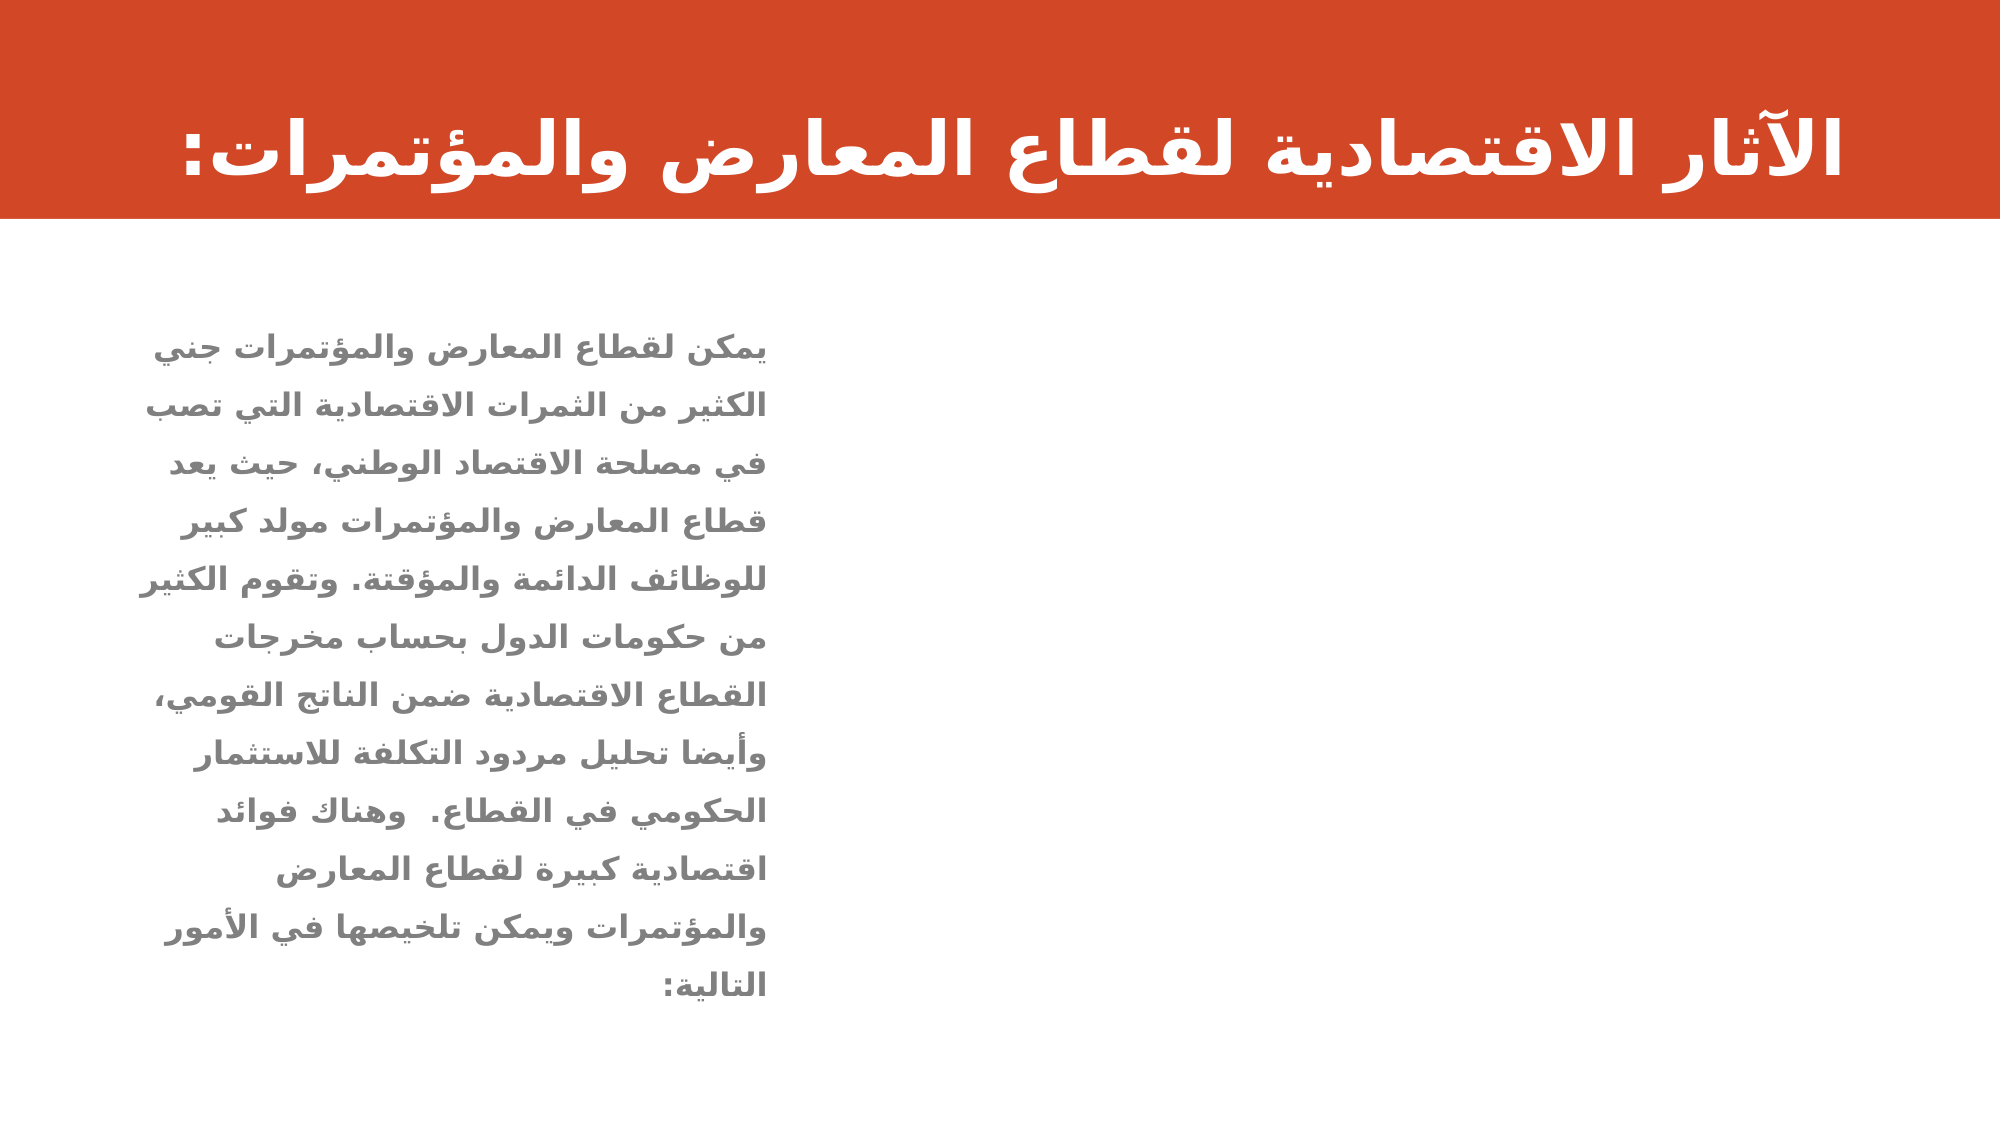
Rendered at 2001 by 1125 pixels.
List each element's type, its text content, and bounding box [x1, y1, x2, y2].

title الآثار الاقتصادية لقطاع المعارض والمؤتمرات: [99, 0, 1863, 199]
list يمكن لقطاع المعارض والمؤتمرات جني الكثير من الثمرات الاقتصادية التي تصب في مصلحة الاقتصاد الوطني، حيث يعد قطاع المعارض والمؤتمرات مولد كبير للوظائف الدائمة والمؤقتة. وتقوم الكثير من حكومات الدول بحساب مخرجات القطاع الاقتصادية ضمن الناتج القومي، وأيضا تحليل مردود التكلفة للاستثمار الحكومي في القطاع. وهناك فوائد اقتصادية كبيرة لقطاع المعارض والمؤتمرات ويمكن تلخيصها في الأمور التالية: [99, 299, 783, 1014]
